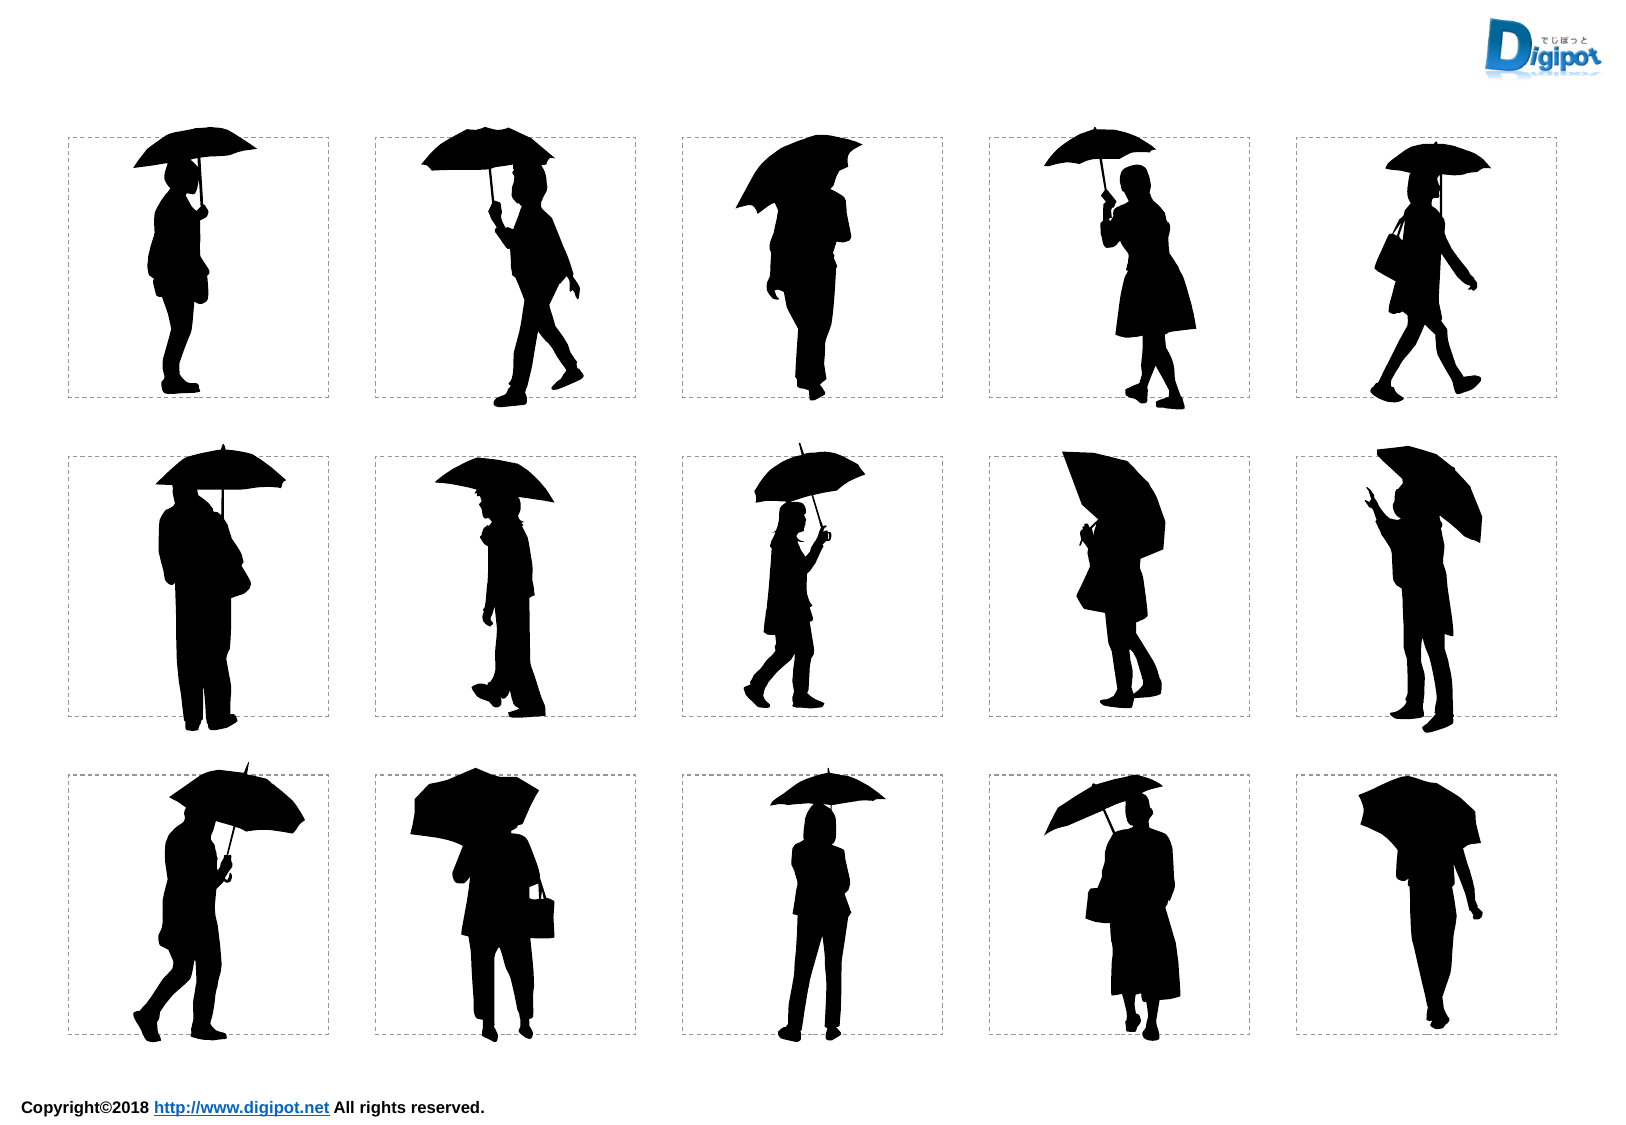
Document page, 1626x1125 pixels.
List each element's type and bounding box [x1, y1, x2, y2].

picture [1485, 18, 1602, 82]
text_box [410, 767, 555, 1043]
text_box [735, 134, 863, 401]
text_box [1370, 141, 1492, 403]
text_box [1044, 126, 1197, 410]
text_box [1044, 774, 1181, 1041]
text_box [133, 761, 305, 1043]
text_box [421, 126, 584, 408]
text_box [743, 442, 866, 709]
text_box [1062, 451, 1166, 709]
text_box [1358, 776, 1483, 1030]
text_box [155, 444, 287, 732]
text_box [1364, 445, 1483, 733]
text_box [770, 767, 887, 1042]
text_box [133, 126, 258, 394]
text_box [434, 457, 555, 718]
